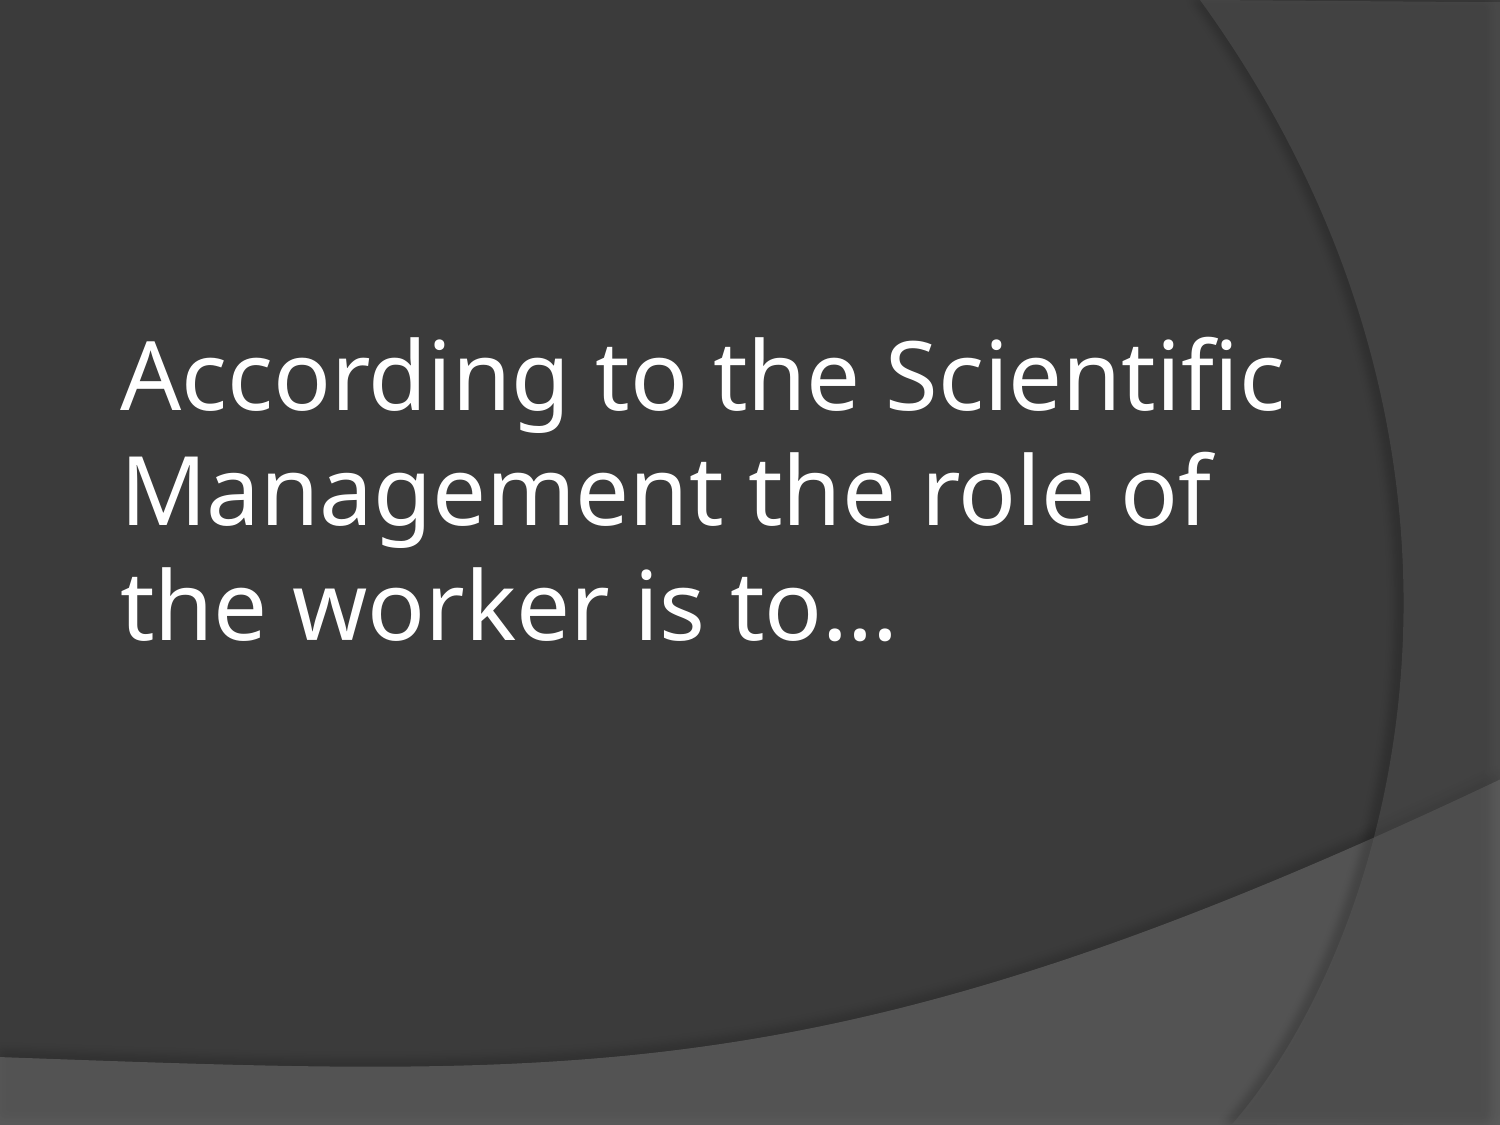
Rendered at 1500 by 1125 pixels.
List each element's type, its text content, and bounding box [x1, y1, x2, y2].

title According to the Scientific Management the role of the worker is to… [112, 299, 1350, 675]
